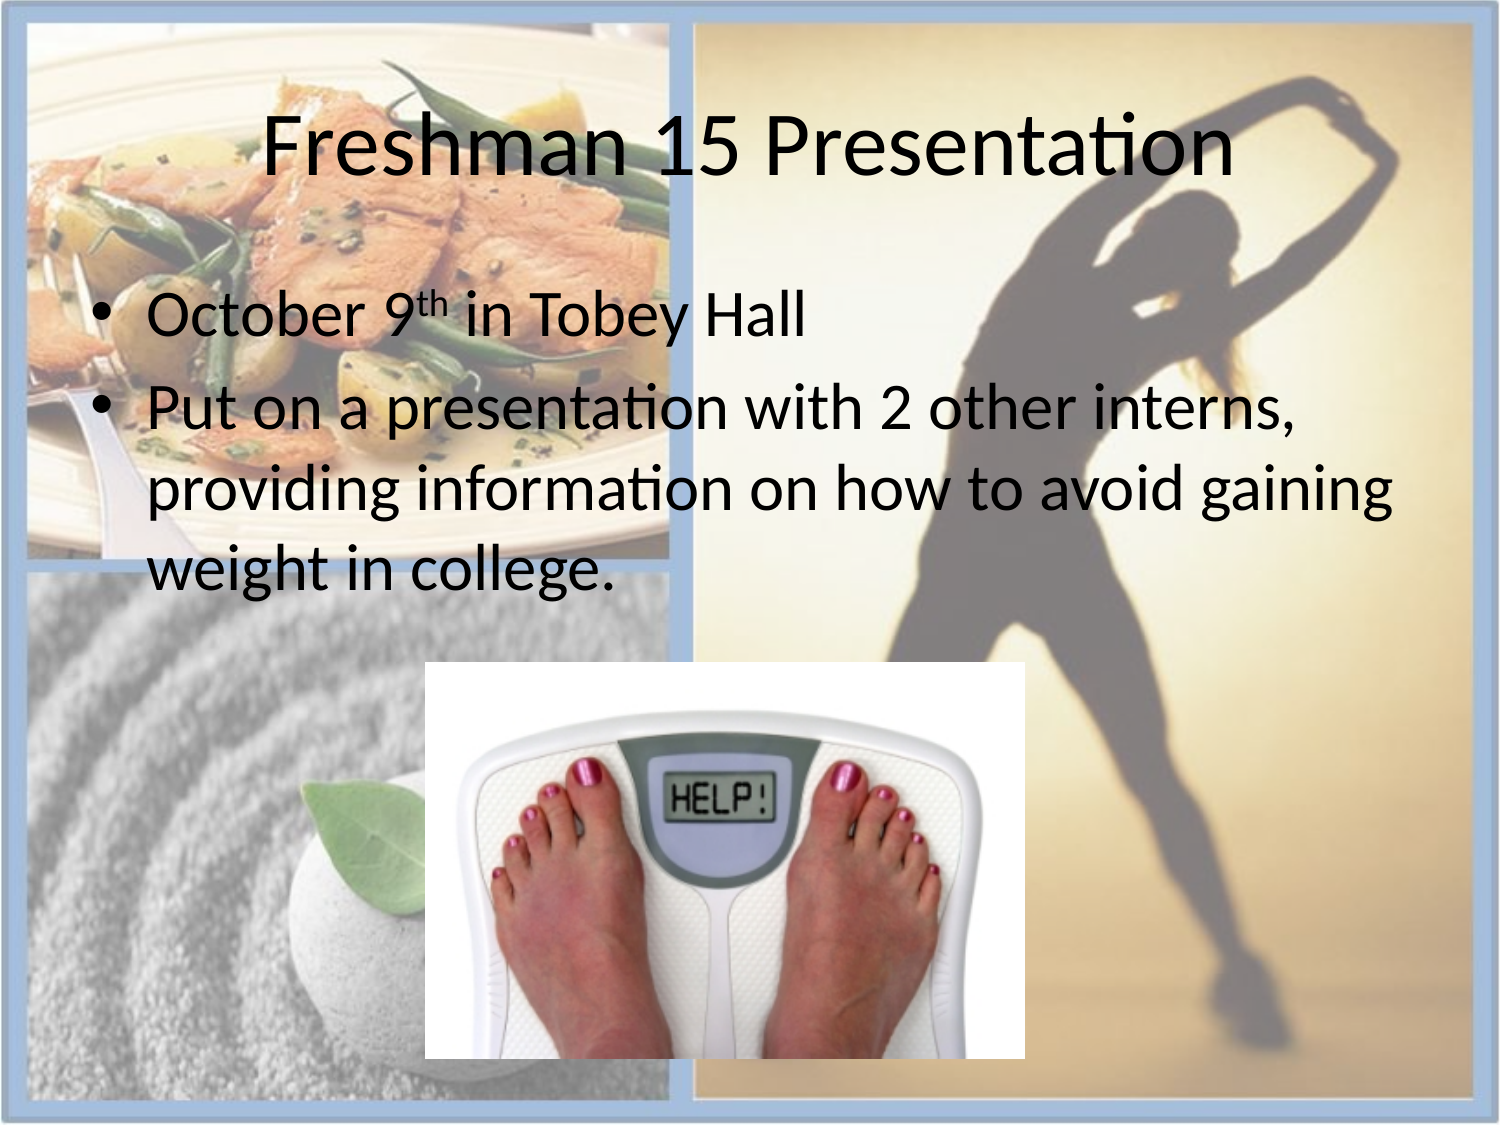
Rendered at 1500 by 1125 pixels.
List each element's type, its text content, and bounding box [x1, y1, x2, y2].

picture [424, 662, 1026, 1060]
list October 9th in Tobey Hall Put on a presentation with 2 other interns, providing information on how to avoid gaining weight in college. [75, 262, 1425, 1005]
title Freshman 15 Presentation [75, 45, 1425, 233]
